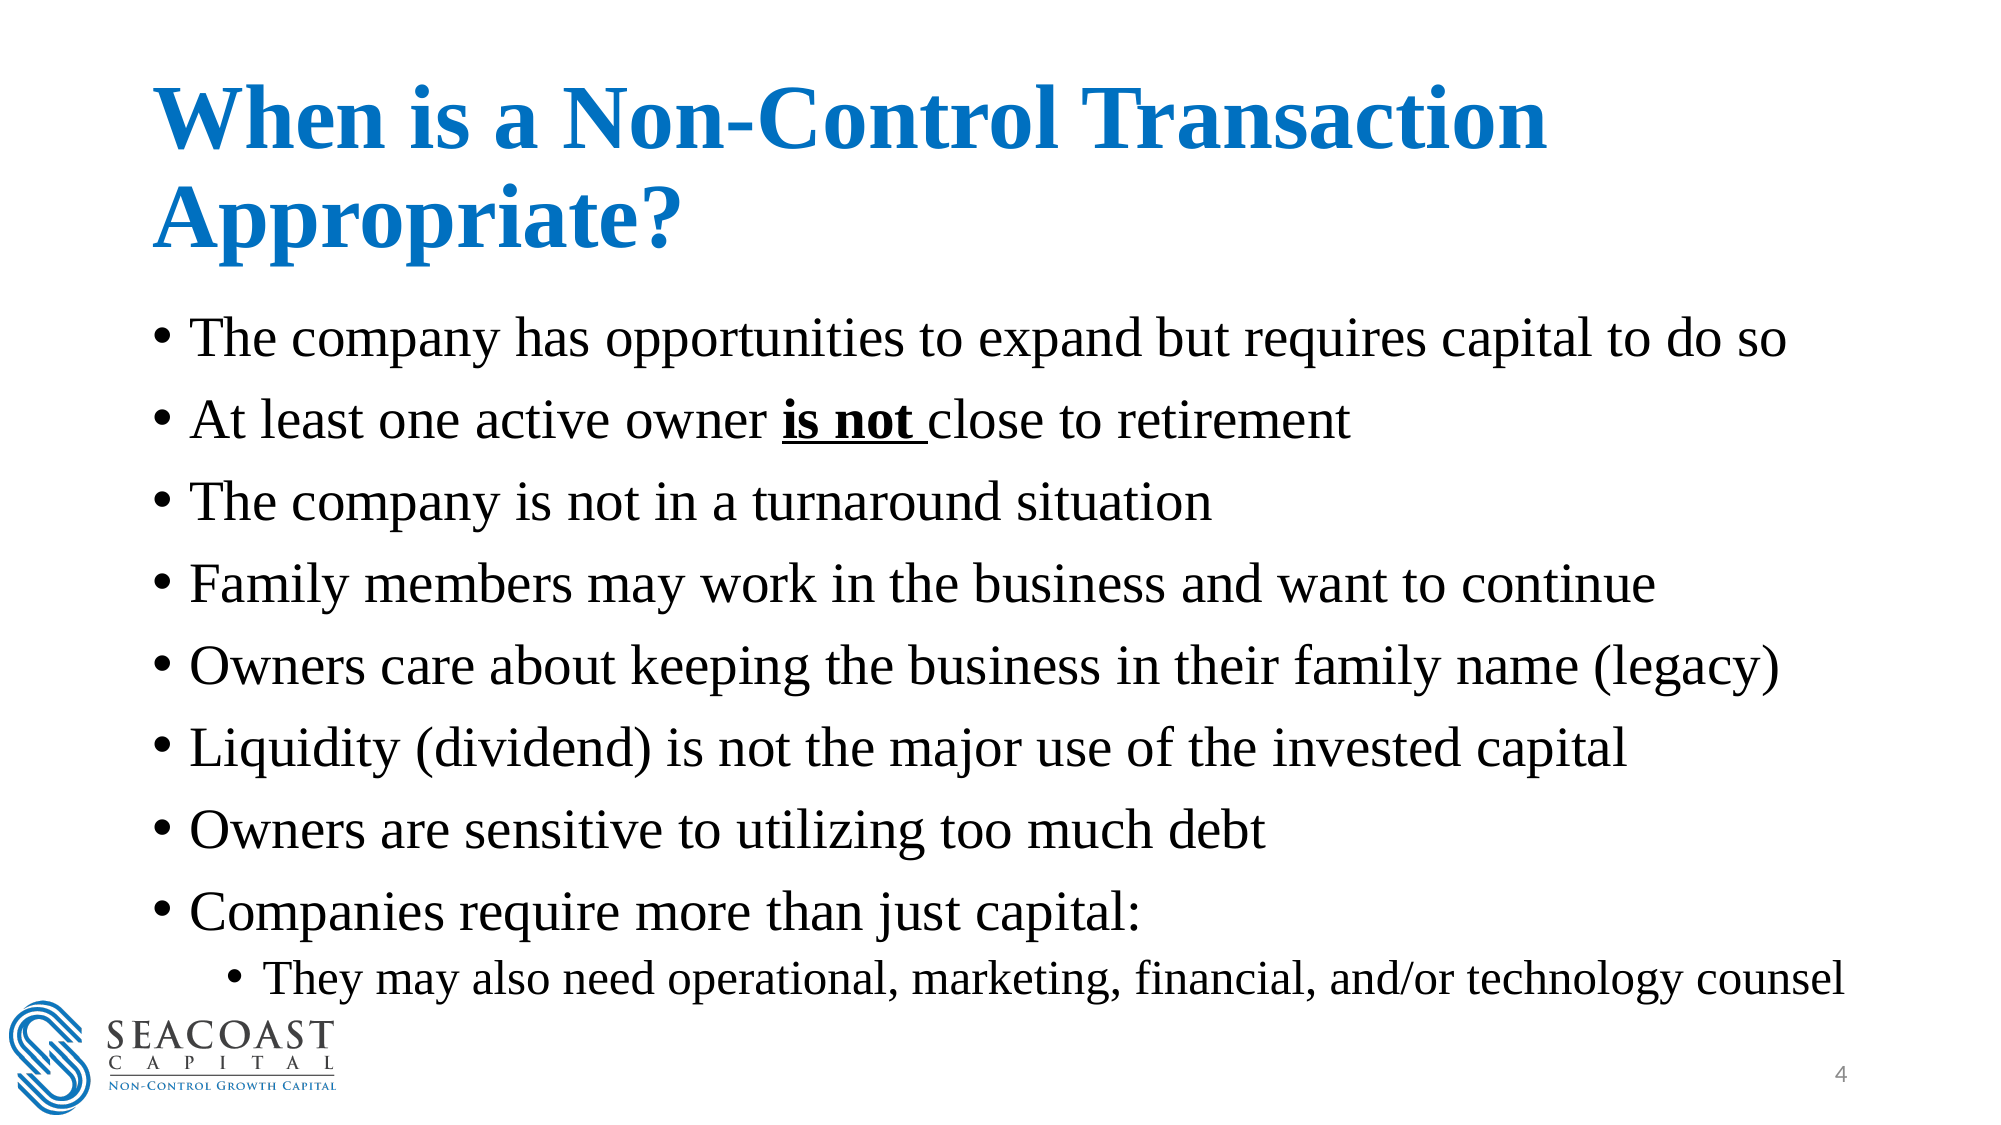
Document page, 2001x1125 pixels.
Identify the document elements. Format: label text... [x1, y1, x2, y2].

title When is a Non-Control Transaction Appropriate? [137, 59, 1863, 278]
list The company has opportunities to expand but requires capital to do so At least one active owner is not close to retirement The company is not in a turnaround situation Family members may work in the business and want to continue Owners care about keeping the business in their family name (legacy) Liquidity (dividend) is not the major use of the invested capital Owners are sensitive to utilizing too much debt Companies require more than just capital: They may also need operational, marketing, financial, and/or technology counsel [137, 299, 1963, 1014]
picture [7, 1000, 357, 1115]
slide_number 4 [1412, 1042, 1863, 1103]
